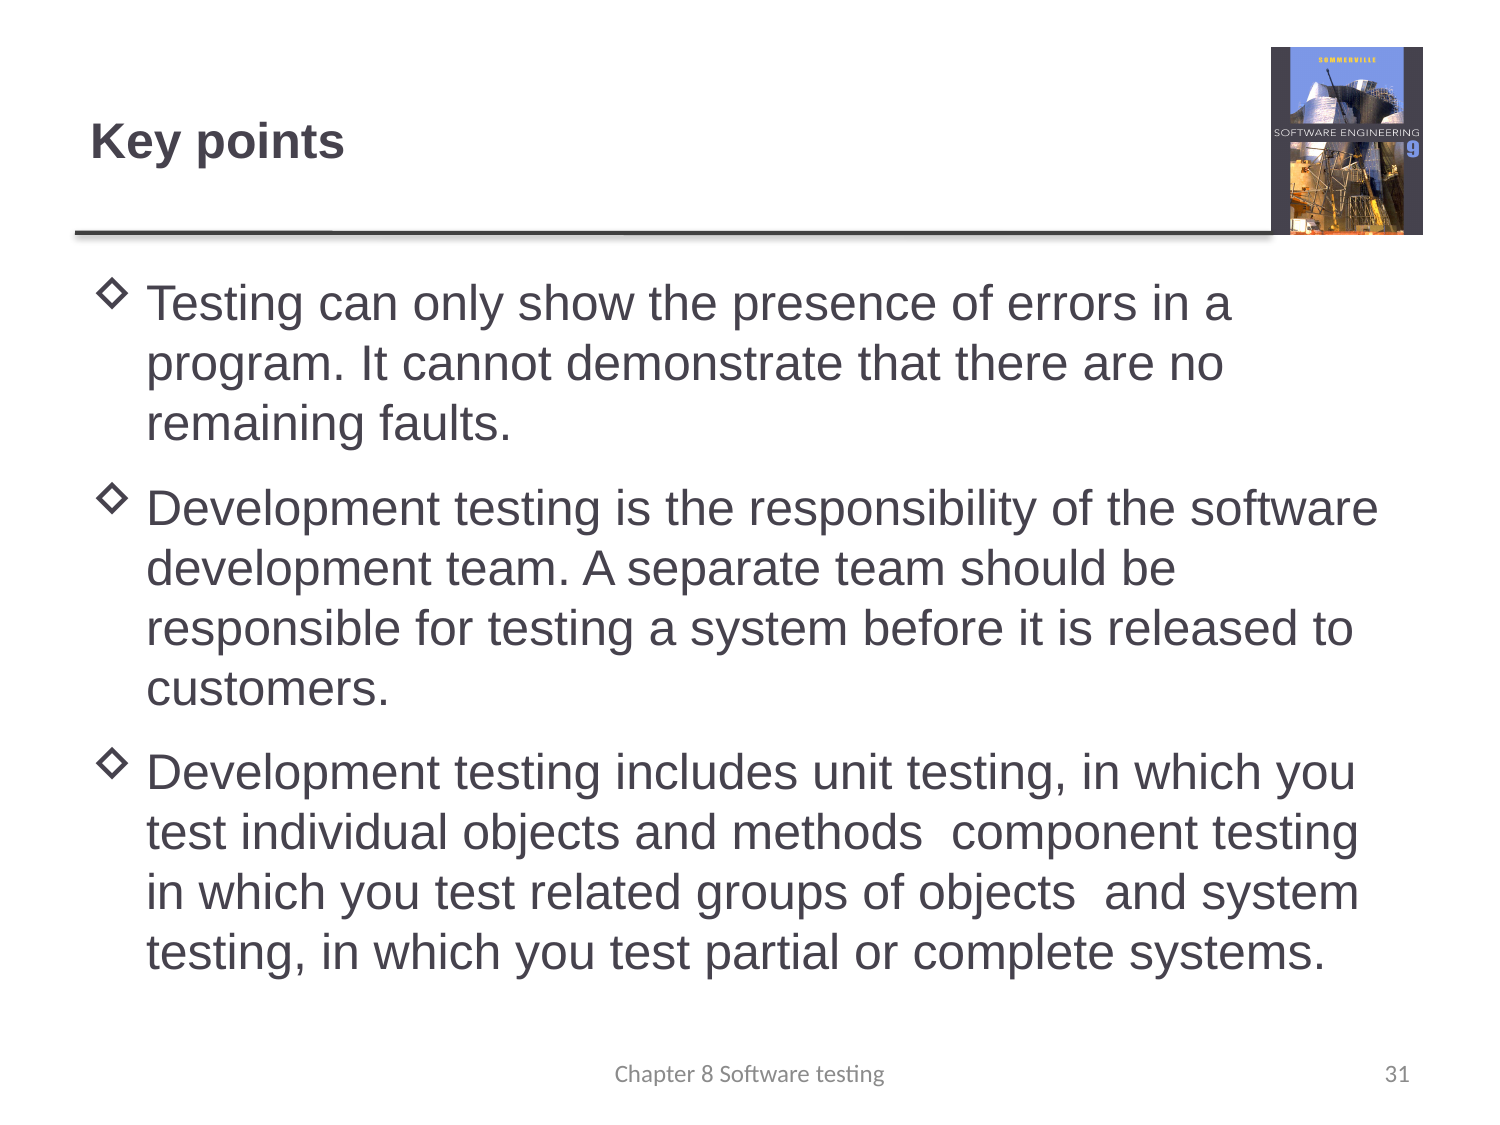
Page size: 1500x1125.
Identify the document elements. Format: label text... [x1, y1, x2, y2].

list Testing can only show the presence of errors in a program. It cannot demonstrate that there are no remaining faults. Development testing is the responsibility of the software development team. A separate team should be responsible for testing a system before it is released to customers. Development testing includes unit testing, in which you test individual objects and methods component testing in which you test related groups of objects and system testing, in which you test partial or complete systems. [75, 262, 1425, 1005]
title Key points [74, 44, 1272, 233]
slide_number 31 [1074, 1042, 1425, 1103]
footer Chapter 8 Software testing [512, 1042, 988, 1103]
picture [1272, 47, 1423, 235]
